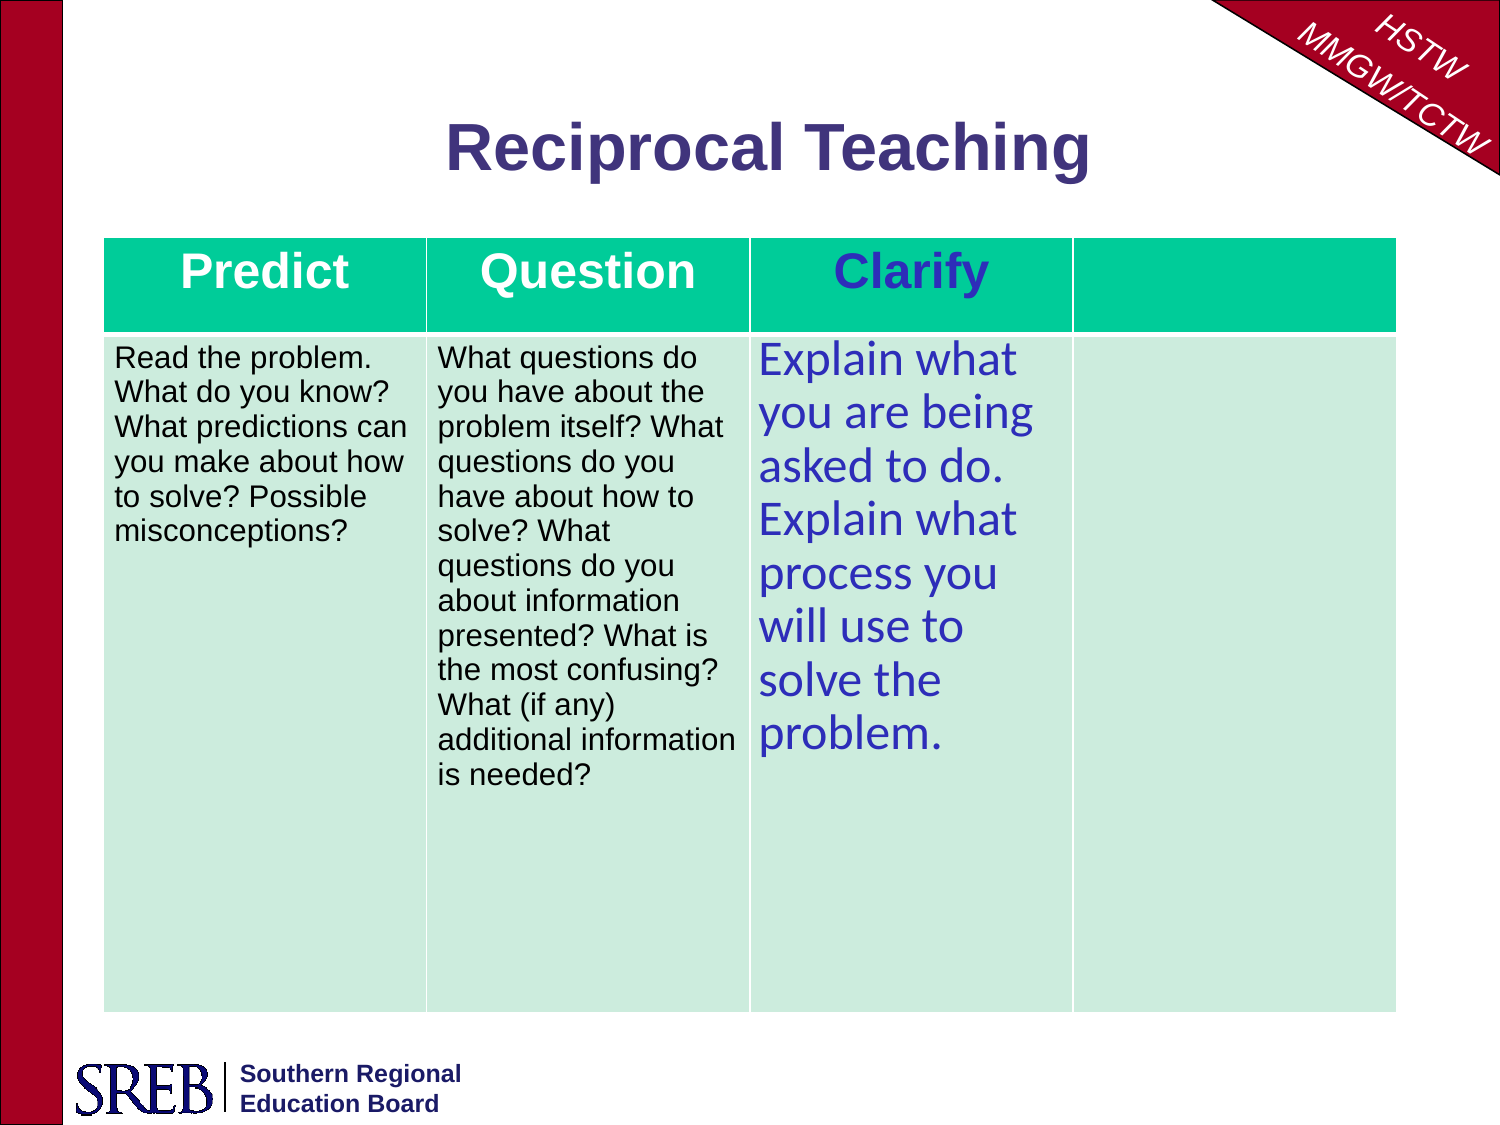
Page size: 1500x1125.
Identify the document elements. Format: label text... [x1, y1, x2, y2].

table_cell What questions do you have about the problem itself? What questions do you have about how to solve? What questions do you about information presented? What is the most confusing? What (if any) additional information is needed? [427, 337, 749, 1012]
table_header [1074, 238, 1396, 332]
table_cell Read the problem. What do you know? What predictions can you make about how to solve? Possible misconceptions? [104, 337, 426, 1012]
table_header Clarify [751, 238, 1072, 332]
table_header Predict [104, 238, 426, 332]
table_cell Explain what you are being asked to do. Explain what process you will use to solve the problem. [751, 337, 1072, 1012]
table_header Question [427, 238, 749, 332]
title Reciprocal Teaching [137, 74, 1401, 213]
table_cell [1074, 337, 1396, 1012]
